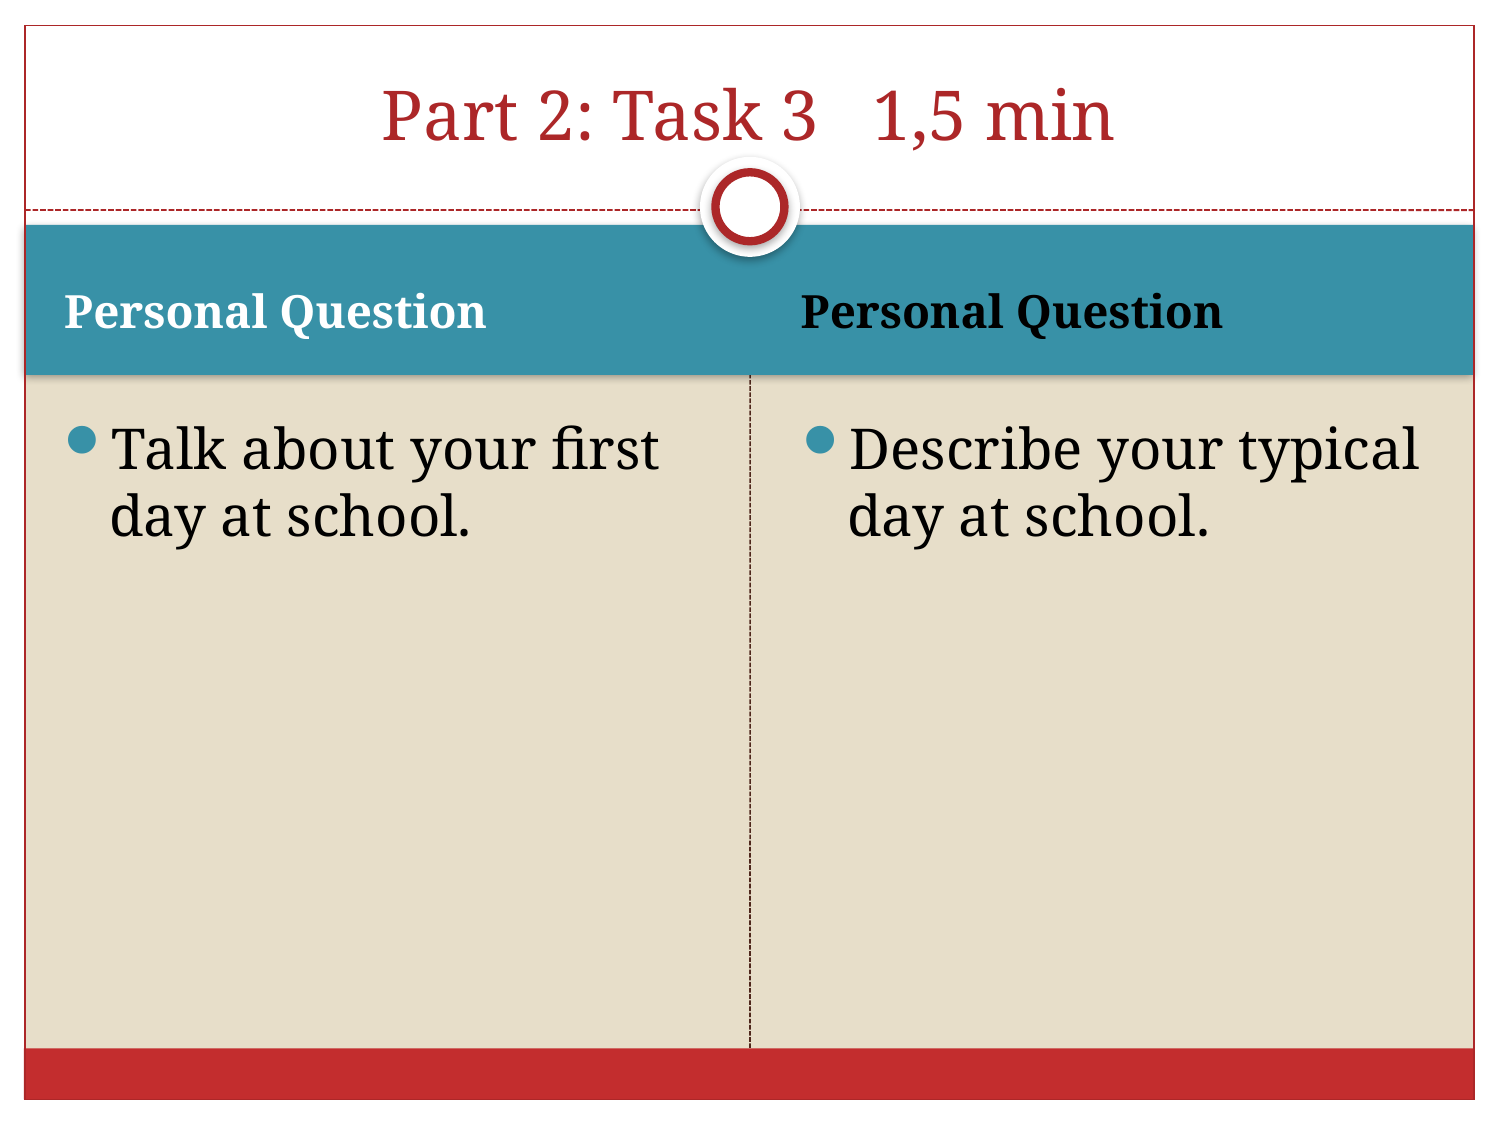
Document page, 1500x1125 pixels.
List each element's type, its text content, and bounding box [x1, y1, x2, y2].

title Part 2: Task 3 1,5 min [49, 37, 1450, 162]
list Personal Question [48, 249, 714, 371]
list Describe your typical day at school. [787, 405, 1450, 1033]
list Personal Question [785, 249, 1450, 371]
list Talk about your first day at school. [49, 405, 713, 1032]
